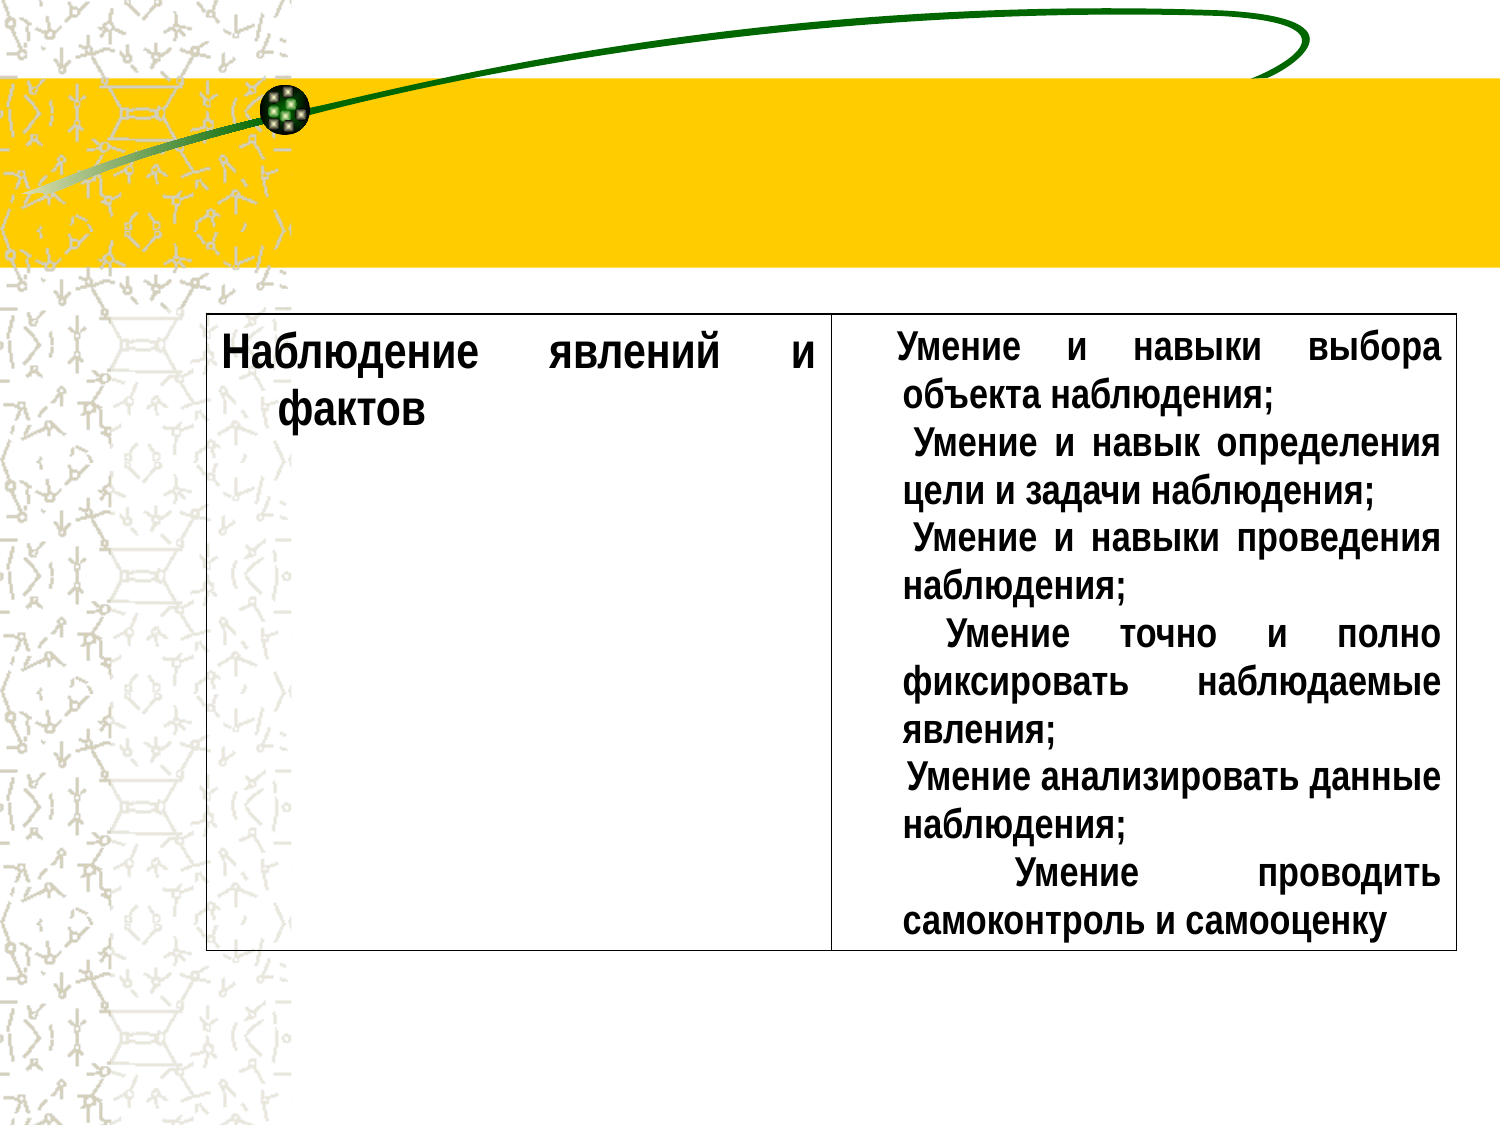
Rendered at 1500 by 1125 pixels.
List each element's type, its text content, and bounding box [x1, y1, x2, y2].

table_header Умение и навыки выбора объекта наблюдения; Умение и навык определения цели и задачи наблюдения; Умение и навыки проведения наблюдения; Умение точно и полно фиксировать наблюдаемые явления; Умение анализировать данные наблюдения; Умение проводить самоконтроль и самооценку [832, 315, 1456, 950]
table_header Наблюдение явлений и фактов [207, 315, 831, 950]
picture [0, 0, 292, 1125]
